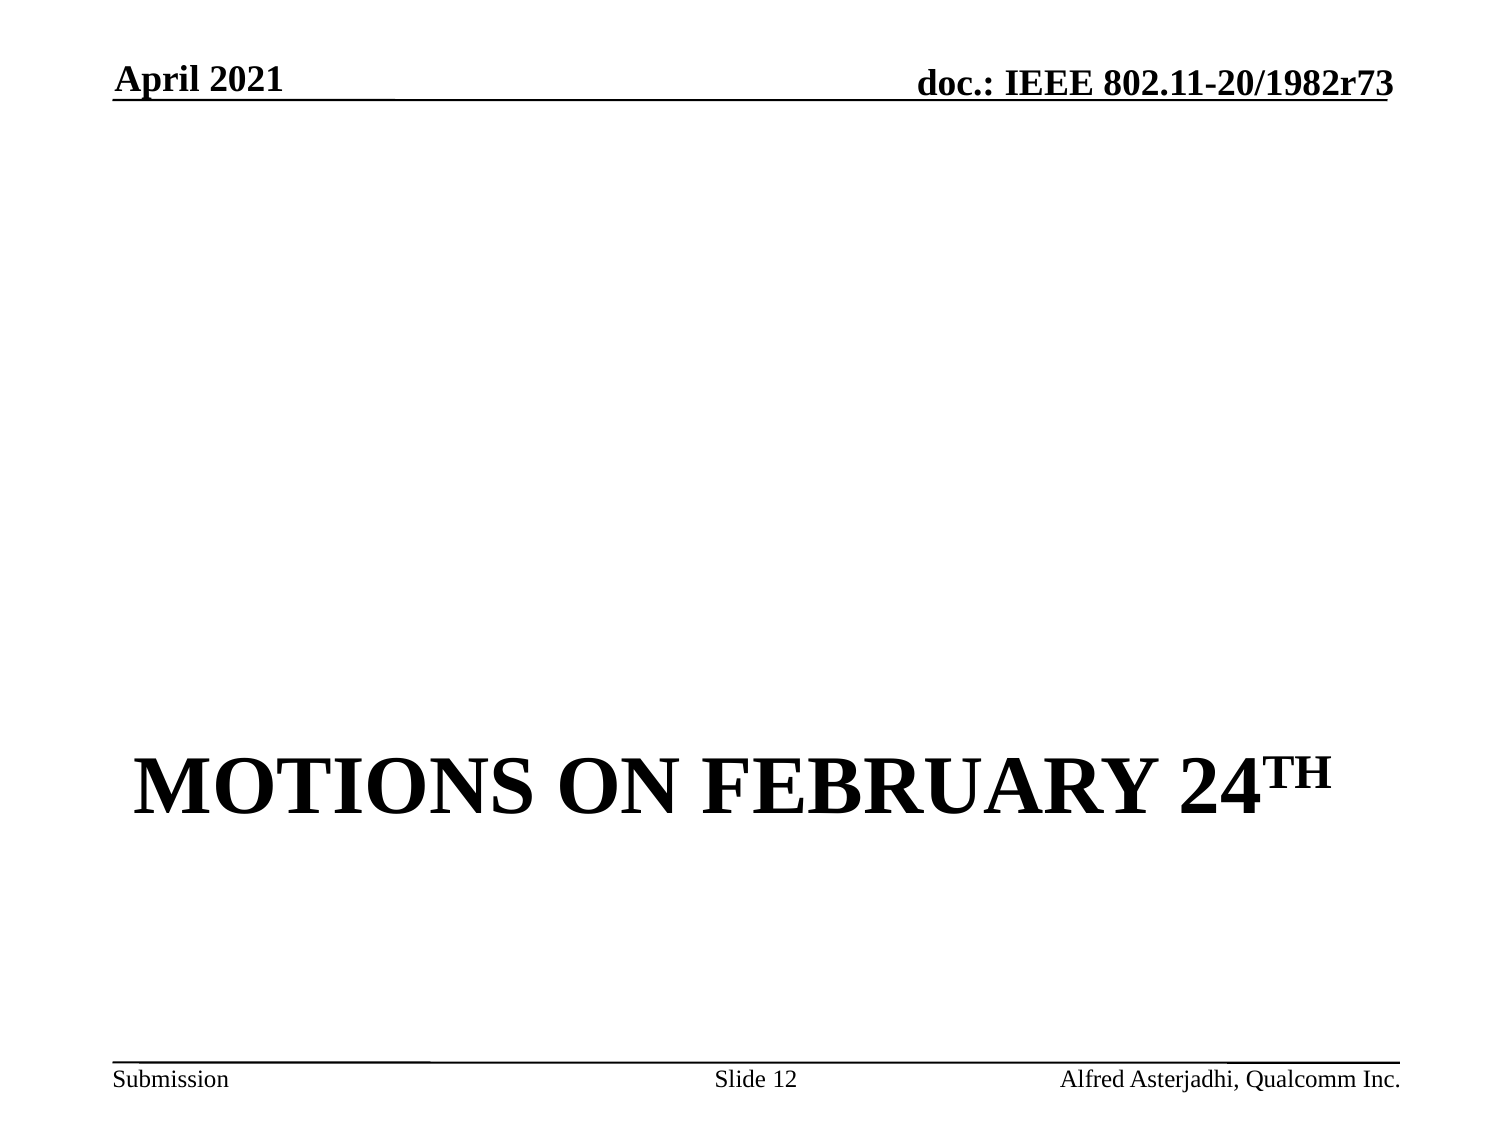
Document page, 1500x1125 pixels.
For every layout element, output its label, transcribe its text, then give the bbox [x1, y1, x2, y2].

title Motions on FEBRUARY 24th [118, 722, 1394, 947]
slide_number Slide 12 [712, 1061, 800, 1123]
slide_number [114, 54, 423, 100]
footer Alfred Asterjadhi, Qualcomm Inc. [878, 1061, 1402, 1093]
